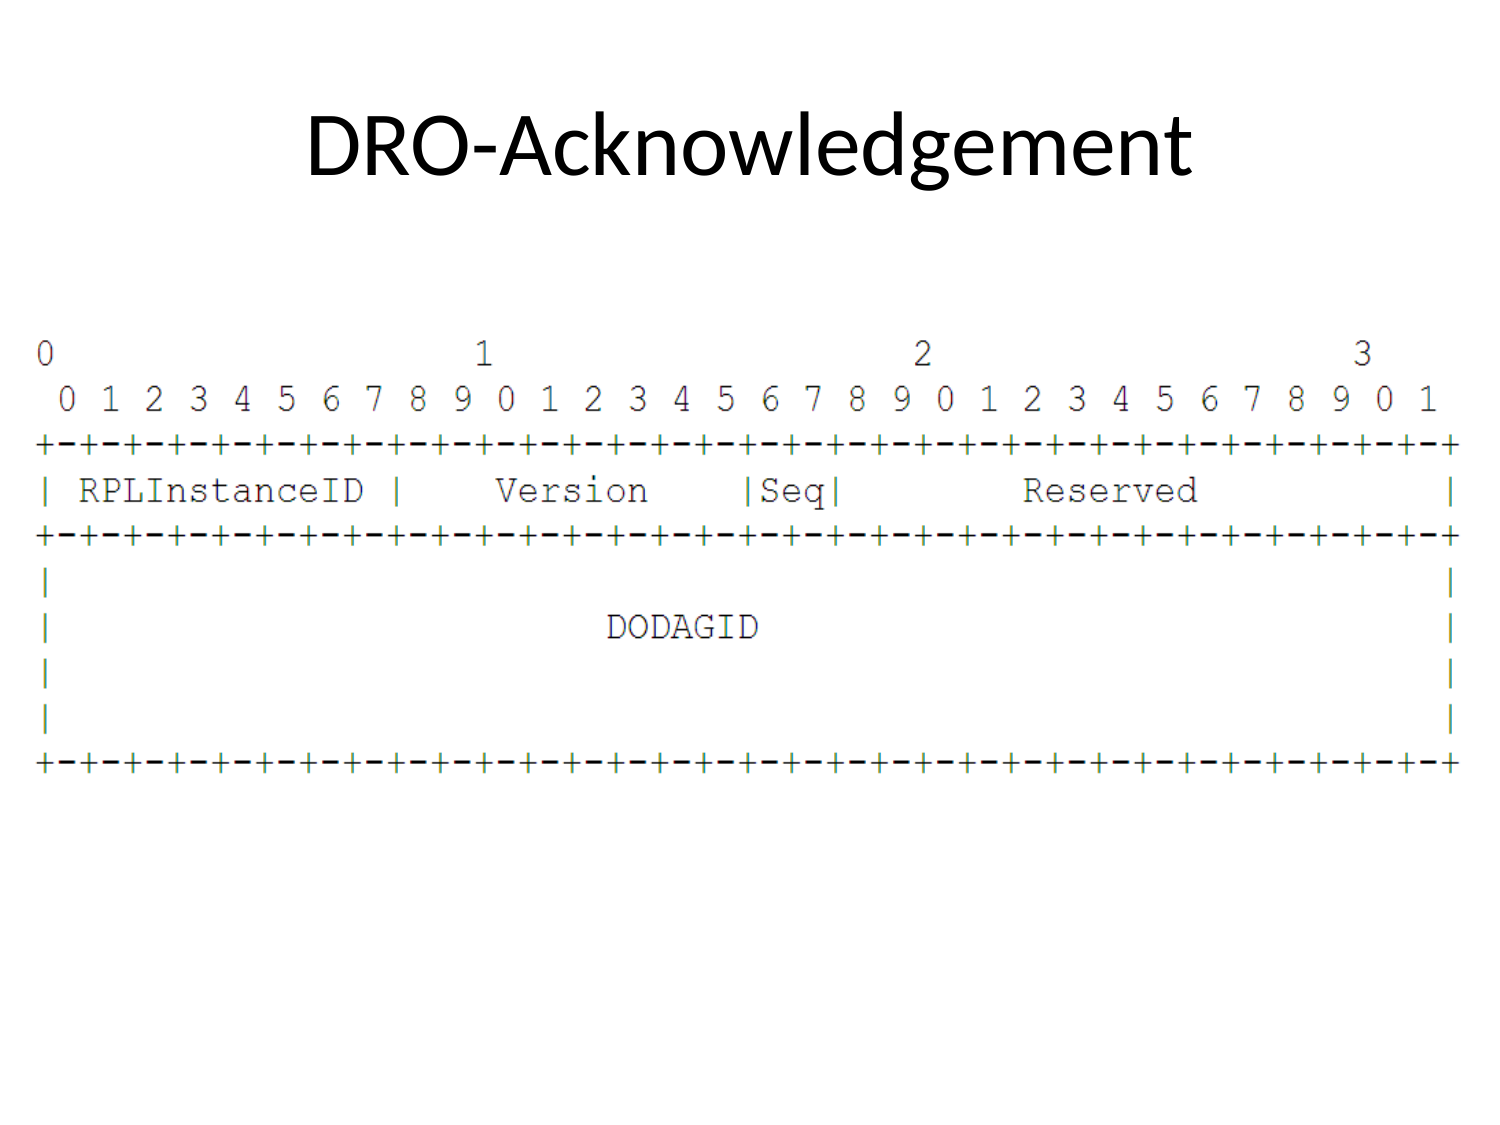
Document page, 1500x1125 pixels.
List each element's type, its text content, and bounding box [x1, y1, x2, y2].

title DRO-Acknowledgement [75, 45, 1425, 233]
picture [0, 314, 1500, 811]
